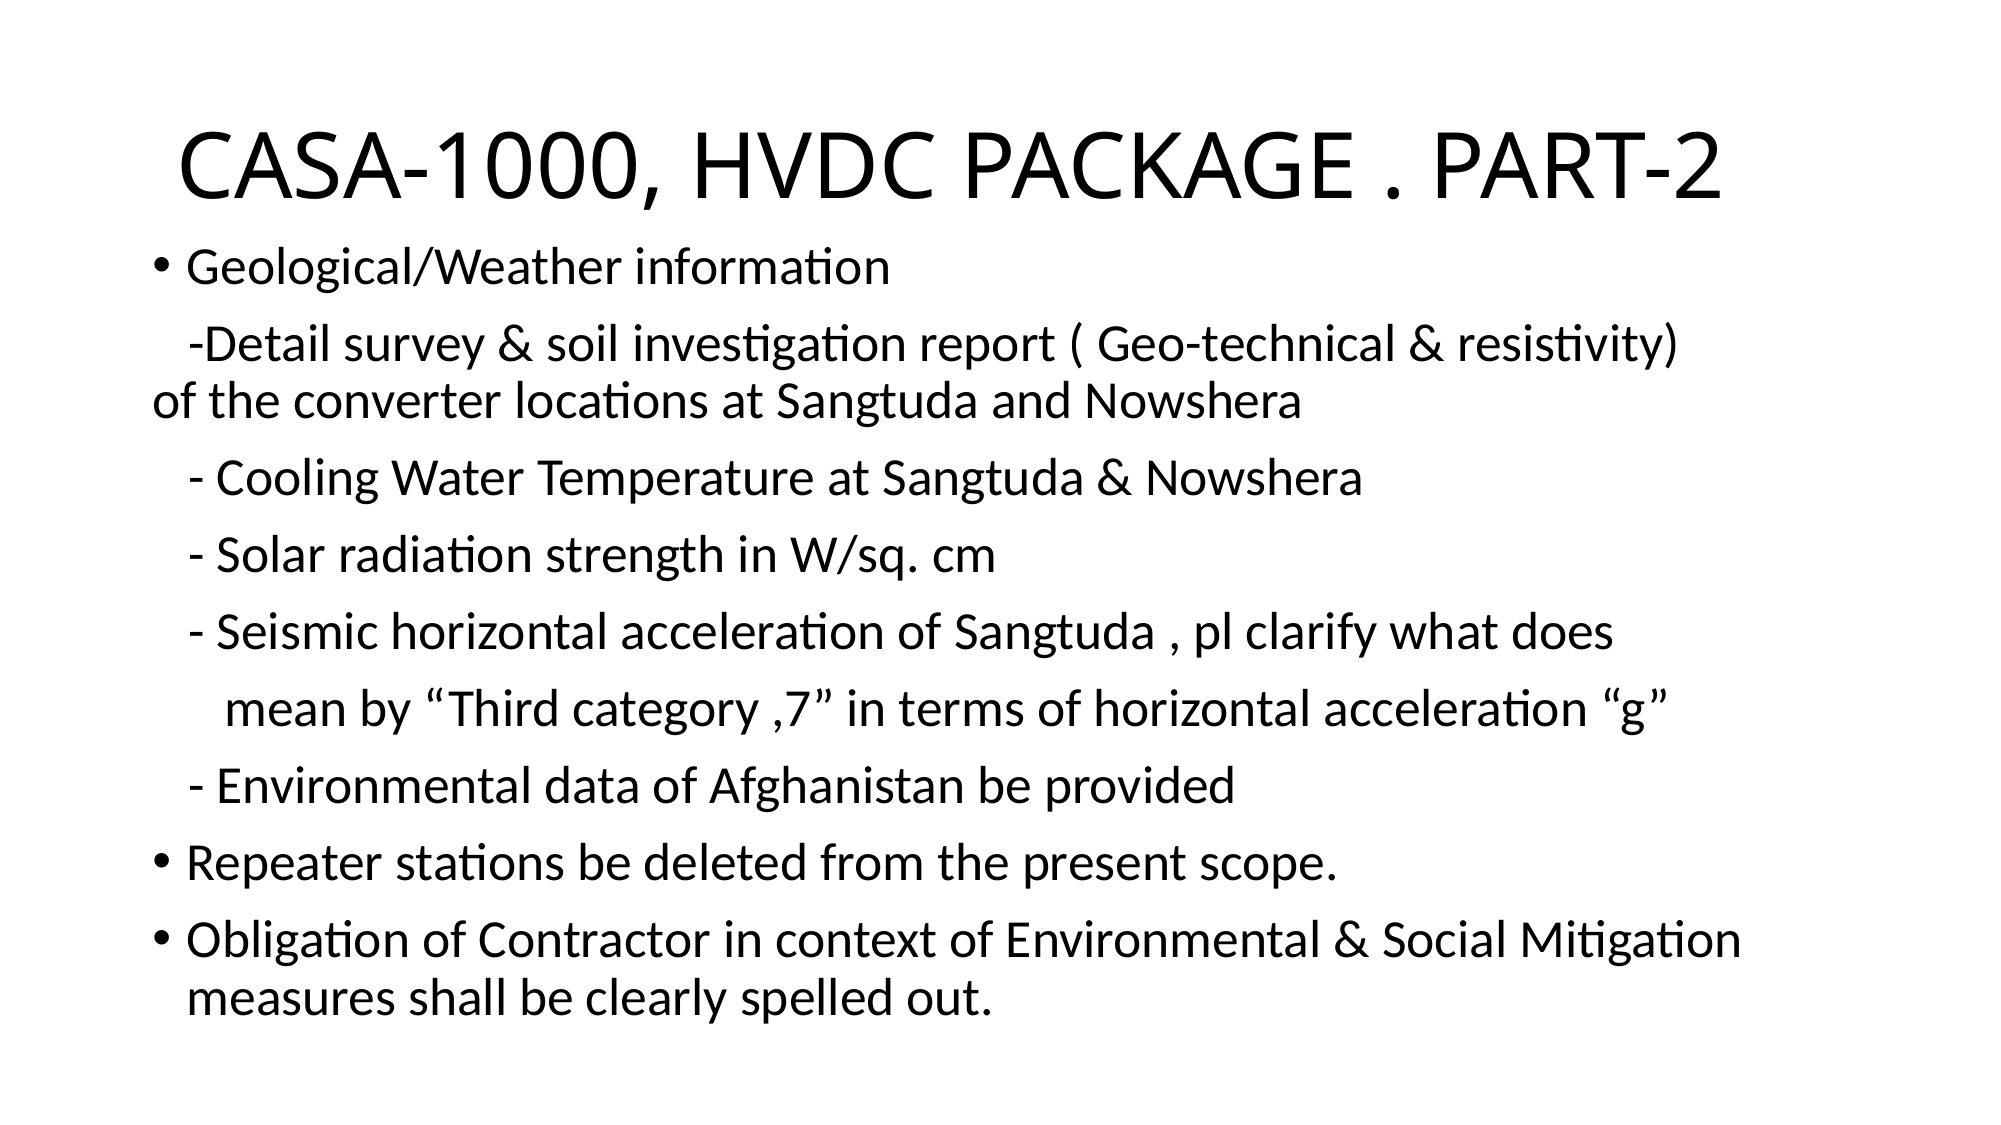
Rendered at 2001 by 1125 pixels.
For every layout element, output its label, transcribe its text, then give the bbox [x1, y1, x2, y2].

title CASA-1000, HVDC PACKAGE . PART-2 [137, 59, 1863, 230]
list Geological/Weather information -Detail survey & soil investigation report ( Geo-technical & resistivity) of the converter locations at Sangtuda and Nowshera - Cooling Water Temperature at Sangtuda & Nowshera - Solar radiation strength in W/sq. cm - Seismic horizontal acceleration of Sangtuda , pl clarify what does mean by “Third category ,7” in terms of horizontal acceleration “g” - Environmental data of Afghanistan be provided Repeater stations be deleted from the present scope. Obligation of Contractor in context of Environmental & Social Mitigation measures shall be clearly spelled out. [137, 230, 1863, 1038]
